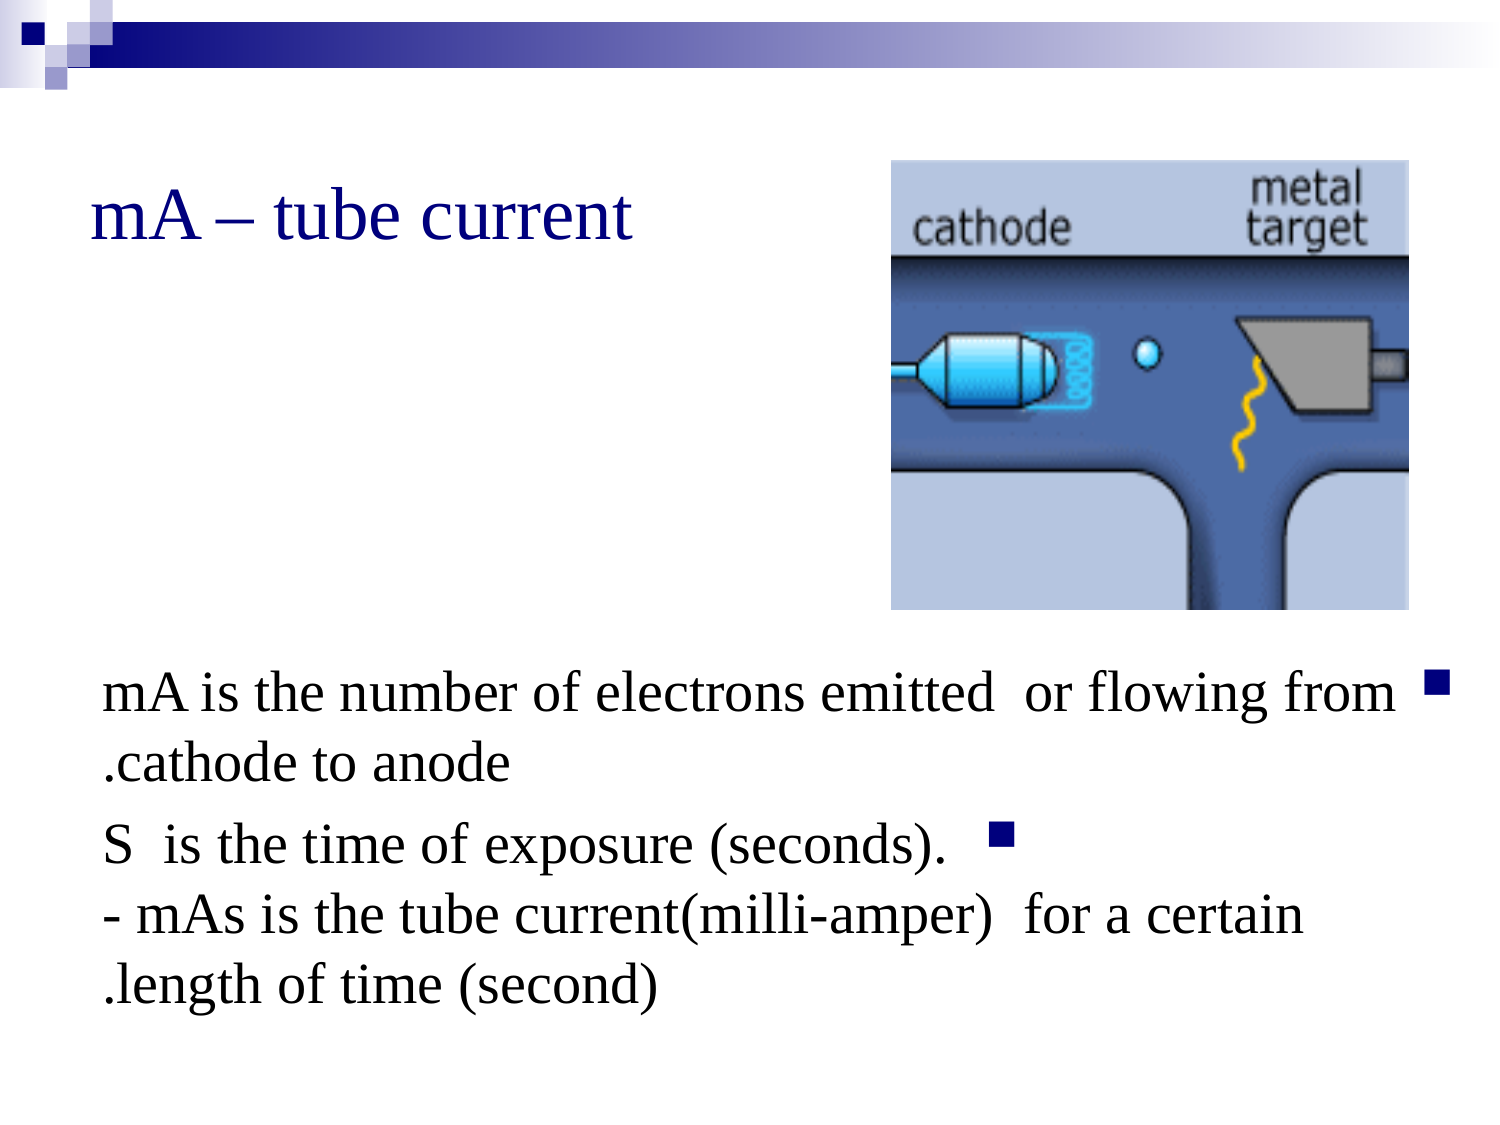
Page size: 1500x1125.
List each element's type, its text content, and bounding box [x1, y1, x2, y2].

title mA – tube current [74, 115, 1426, 304]
picture [891, 160, 1409, 610]
list mA is the number of electrons emitted or flowing from cathode to anode. S is the time of exposure (seconds). - mAs is the tube current(milli-amper) for a certain length of time (second). [86, 645, 1499, 1125]
